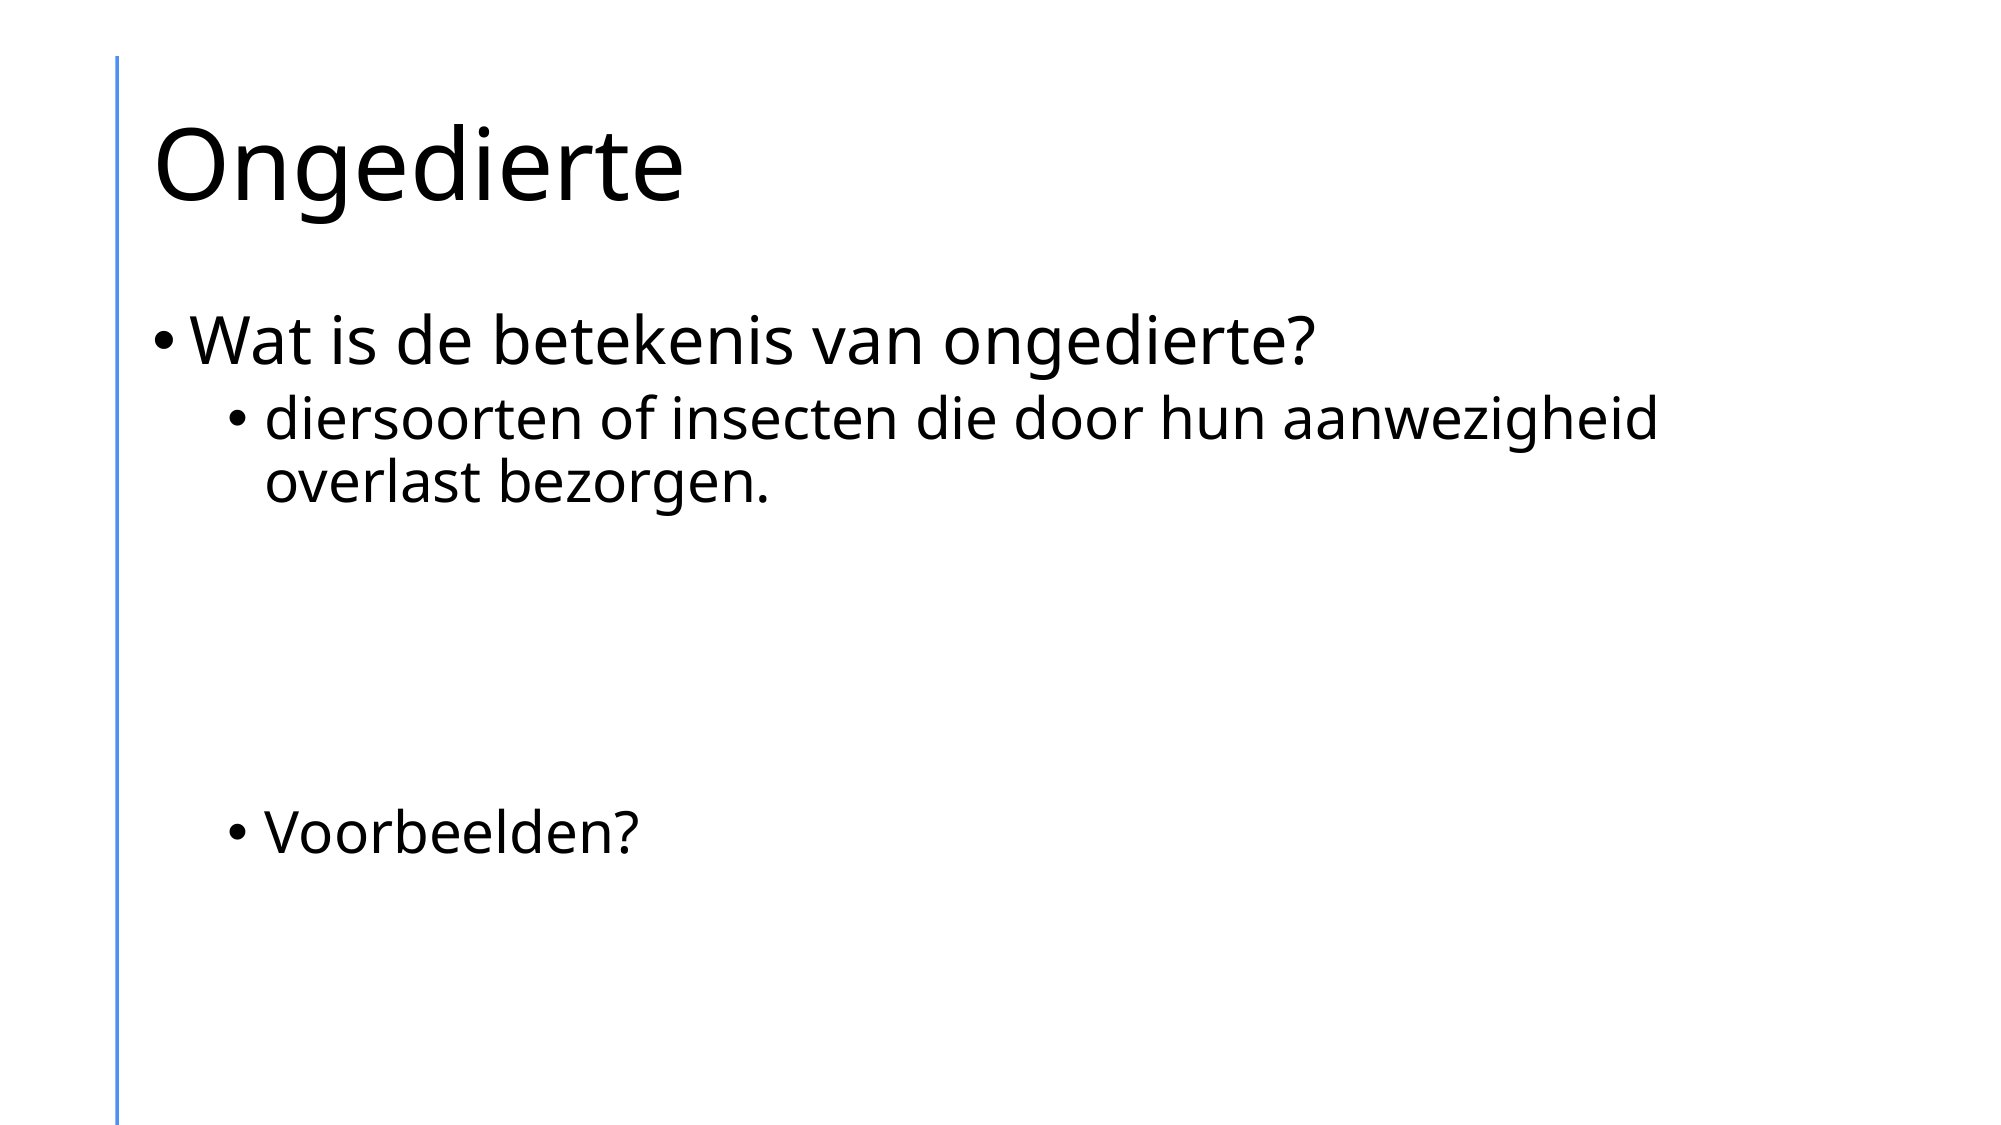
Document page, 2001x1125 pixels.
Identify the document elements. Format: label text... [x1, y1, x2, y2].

title Ongedierte [137, 59, 1863, 278]
list Wat is de betekenis van ongedierte? diersoorten of insecten die door hun aanwezigheid overlast bezorgen. Voorbeelden? [137, 299, 1863, 1014]
